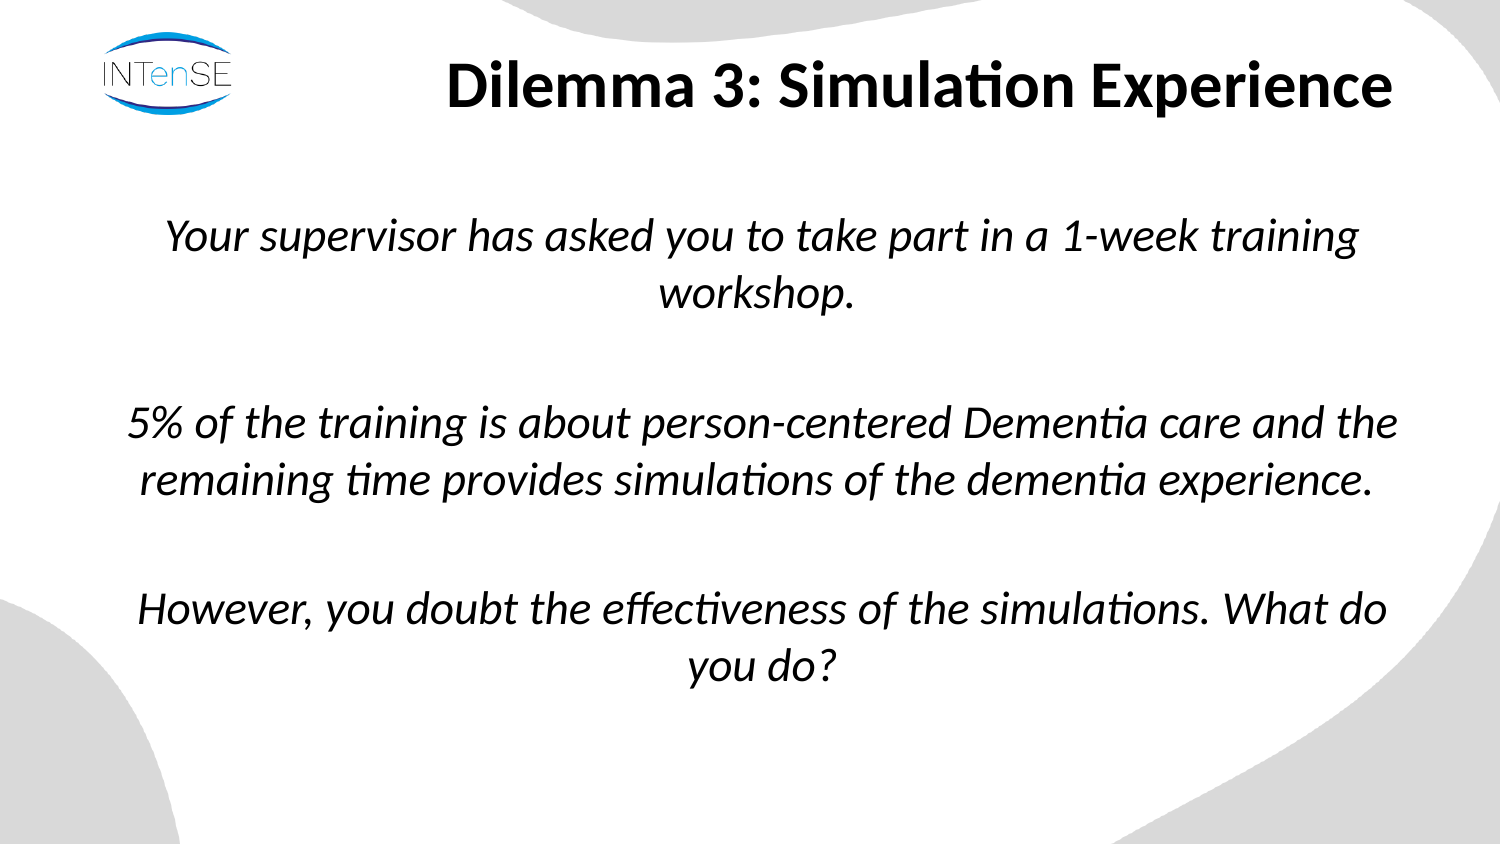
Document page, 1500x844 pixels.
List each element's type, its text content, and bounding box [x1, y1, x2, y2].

picture [0, 0, 1500, 844]
list Your supervisor has asked you to take part in a 1-week training workshop. 5% of the training is about person-centered Dementia care and the remaining time provides simulations of the dementia experience. However, you doubt the effectiveness of the simulations. What do you do? [100, 196, 1425, 754]
title Dilemma 3: Simulation Experience [277, 33, 1425, 175]
